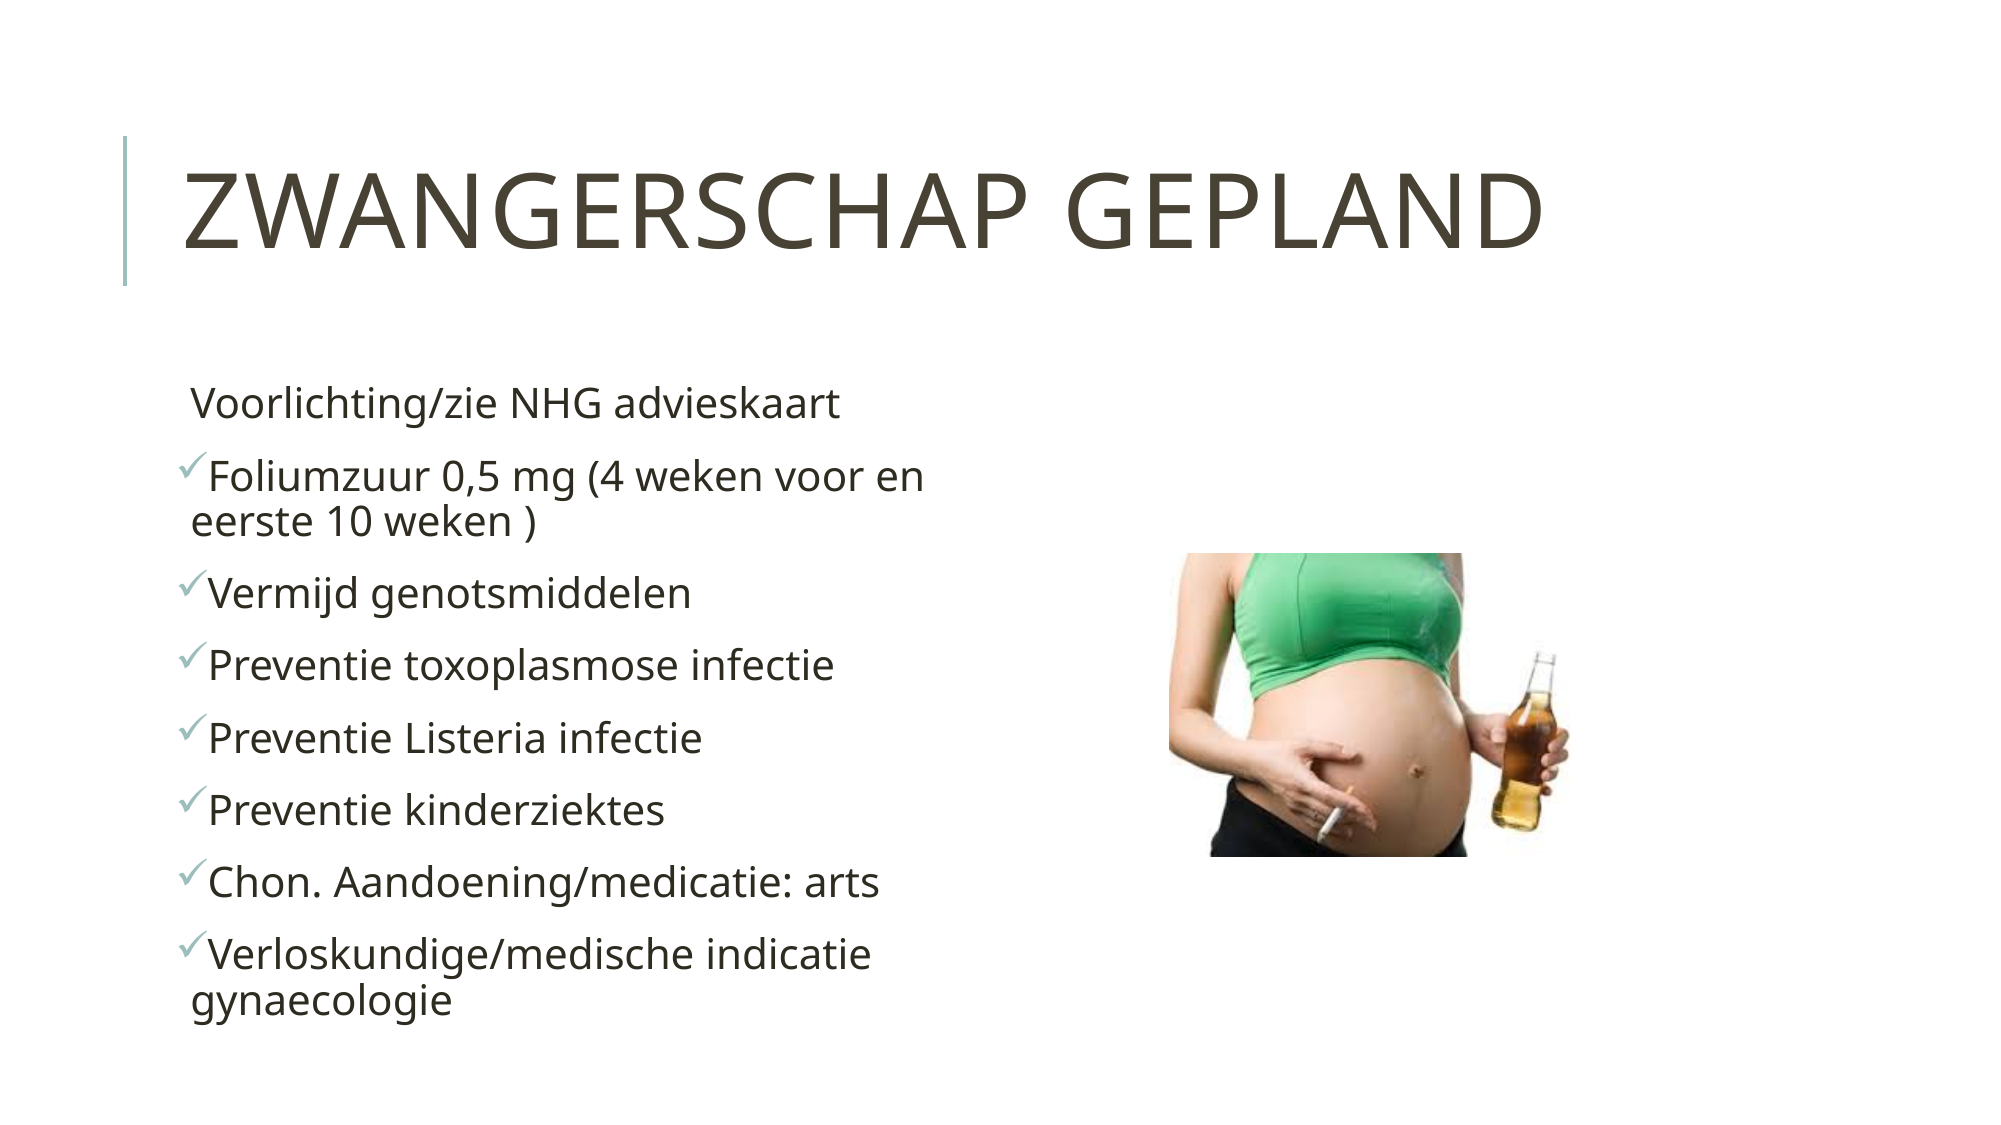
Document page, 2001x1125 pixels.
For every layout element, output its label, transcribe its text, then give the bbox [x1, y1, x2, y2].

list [1169, 553, 1576, 857]
title Zwangerschap gepland [168, 96, 1763, 342]
list Voorlichting/zie NHG advieskaart Foliumzuur 0,5 mg (4 weken voor en eerste 10 weken ) Vermijd genotsmiddelen Preventie toxoplasmose infectie Preventie Listeria infectie Preventie kinderziektes Chon. Aandoening/medicatie: arts Verloskundige/medische indicatie gynaecologie [168, 375, 948, 1035]
